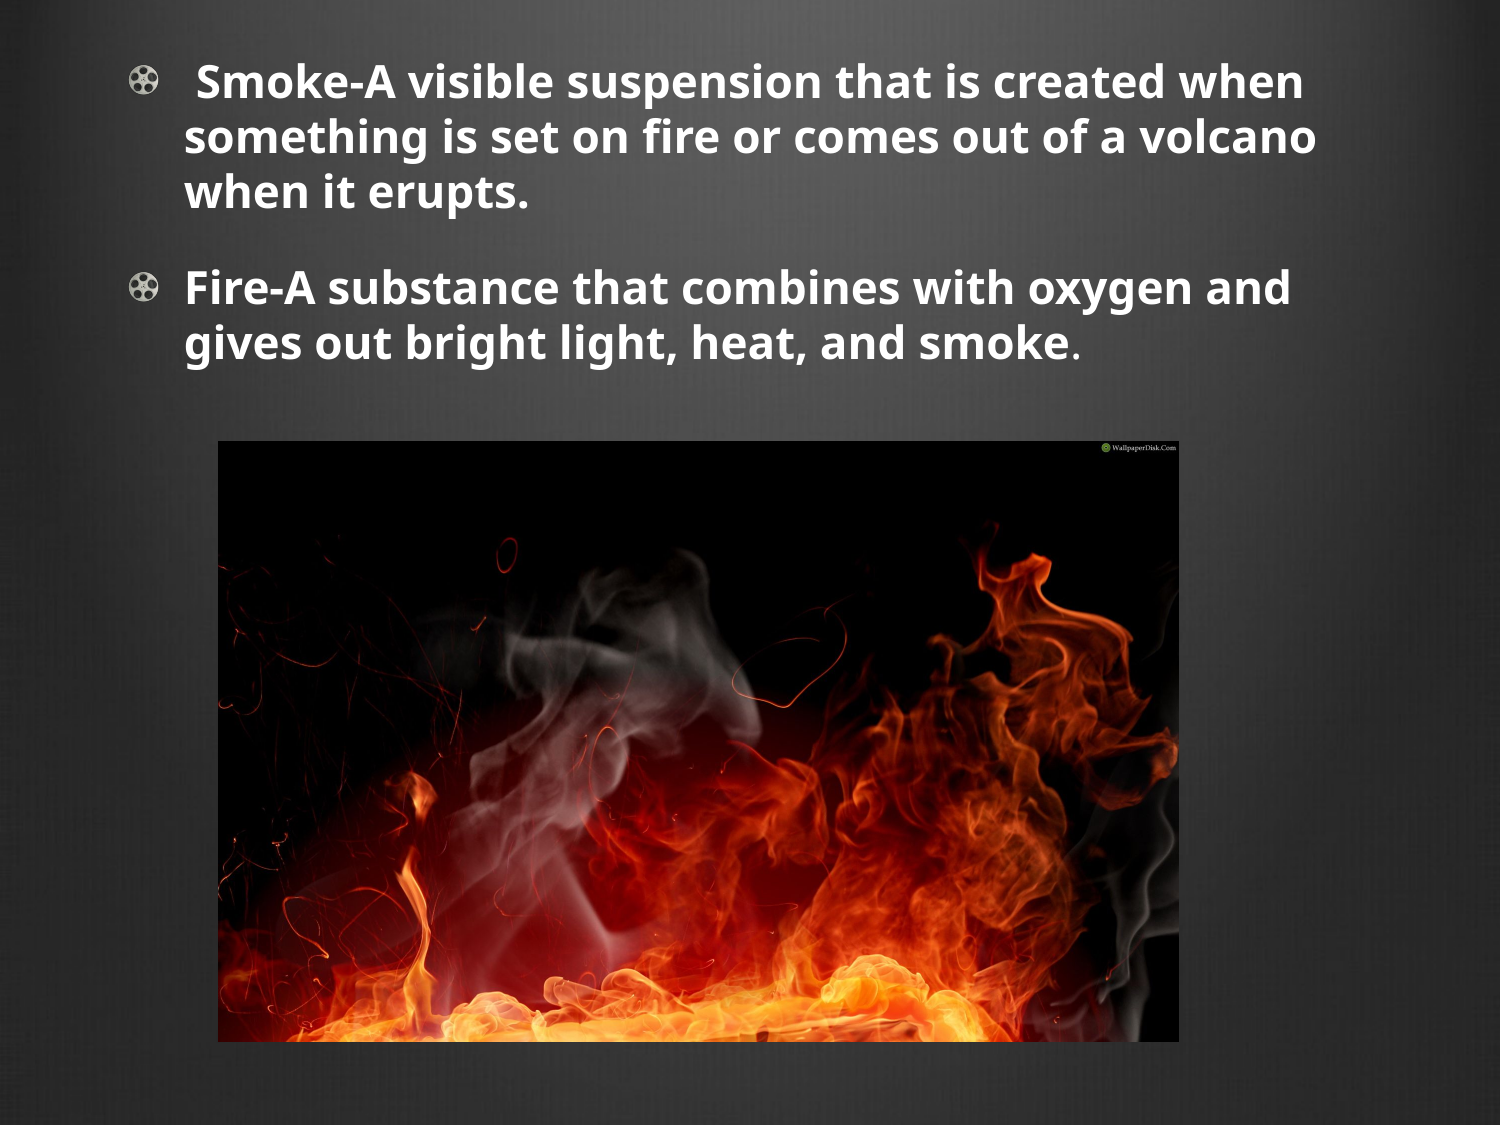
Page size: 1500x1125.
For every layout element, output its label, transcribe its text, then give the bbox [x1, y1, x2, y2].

picture [127, 63, 160, 96]
picture [218, 441, 1179, 1042]
list Smoke-A visible suspension that is created when something is set on fire or comes out of a volcano when it erupts. Fire-A substance that combines with oxygen and gives out bright light, heat, and smoke. [112, 44, 1388, 1005]
picture [127, 270, 160, 303]
